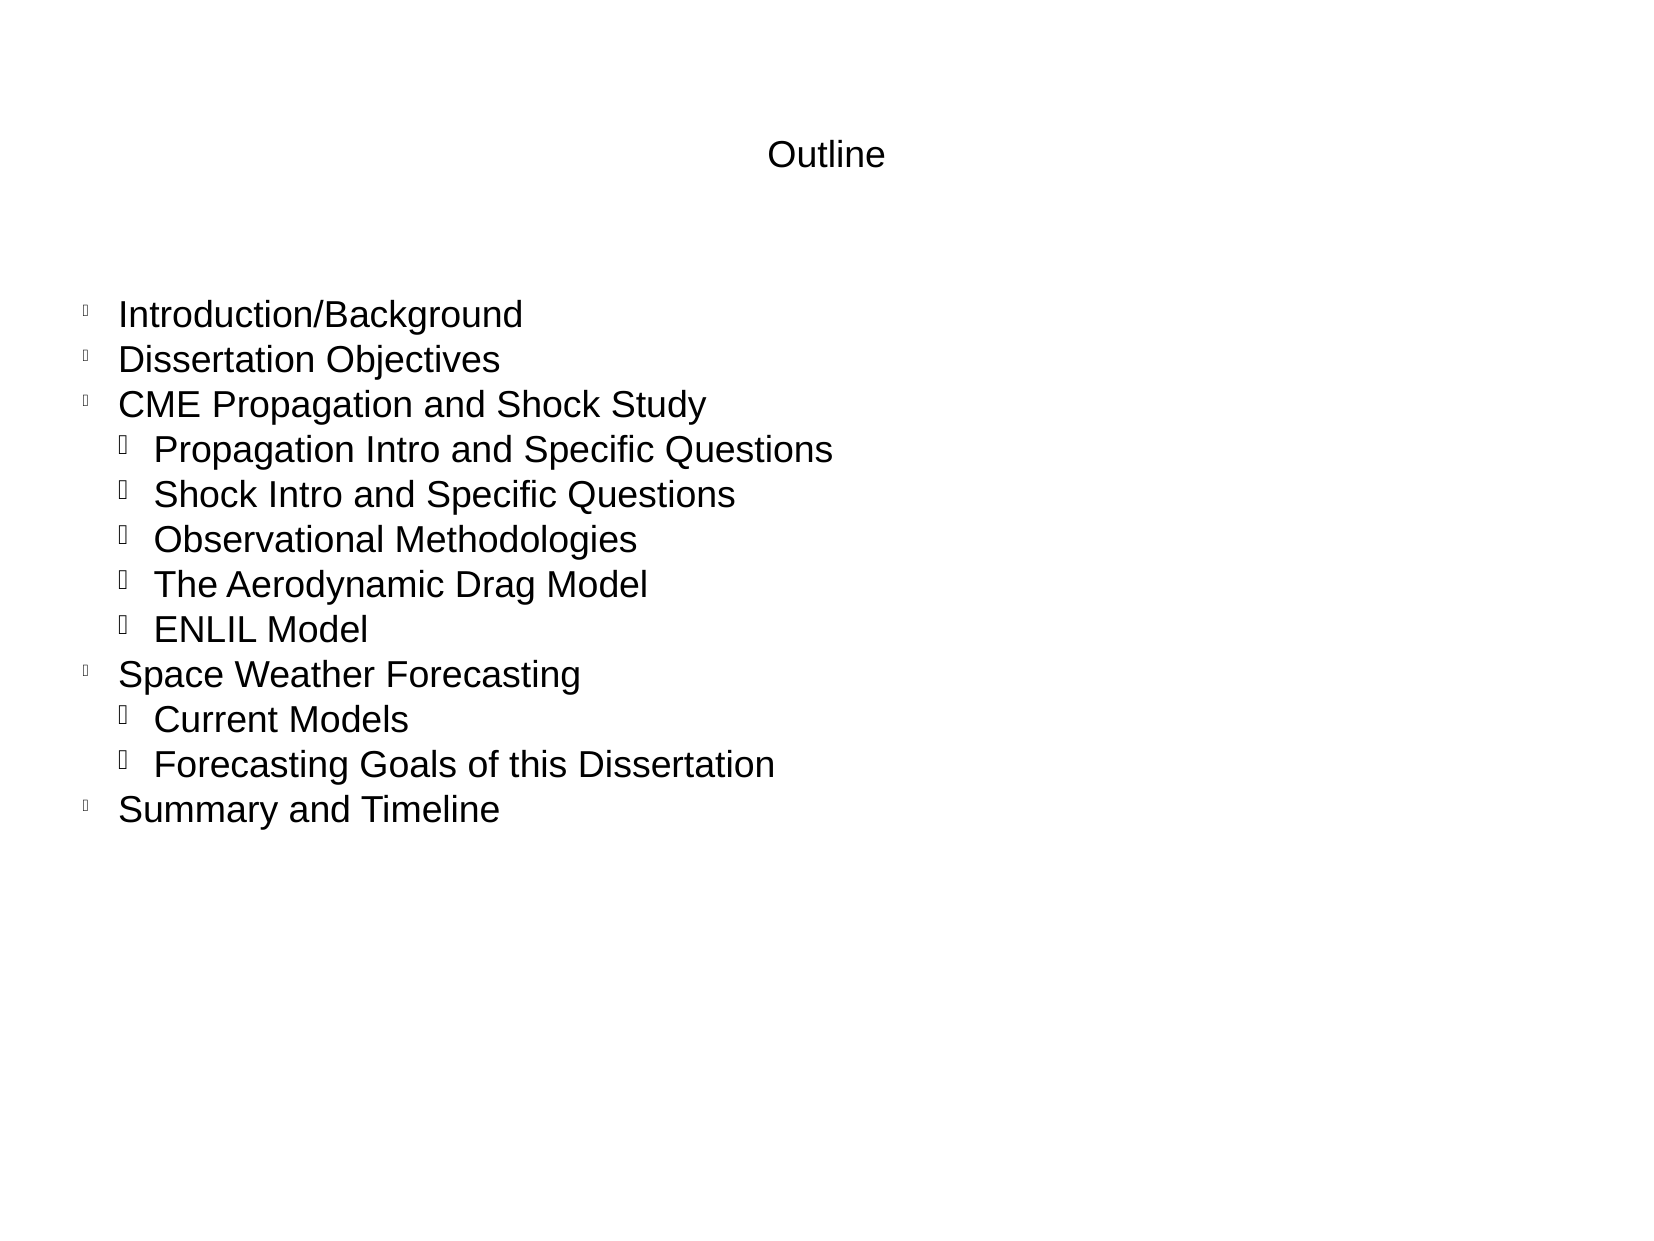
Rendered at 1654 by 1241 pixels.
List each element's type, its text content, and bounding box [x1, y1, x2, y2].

text_box Introduction/Background Dissertation Objectives CME Propagation and Shock Study Propagation Intro and Specific Questions Shock Intro and Specific Questions Observational Methodologies The Aerodynamic Drag Model ENLIL Model Space Weather Forecasting Current Models Forecasting Goals of this Dissertation Summary and Timeline [82, 290, 1538, 1215]
text_box Outline [82, 49, 1571, 257]
